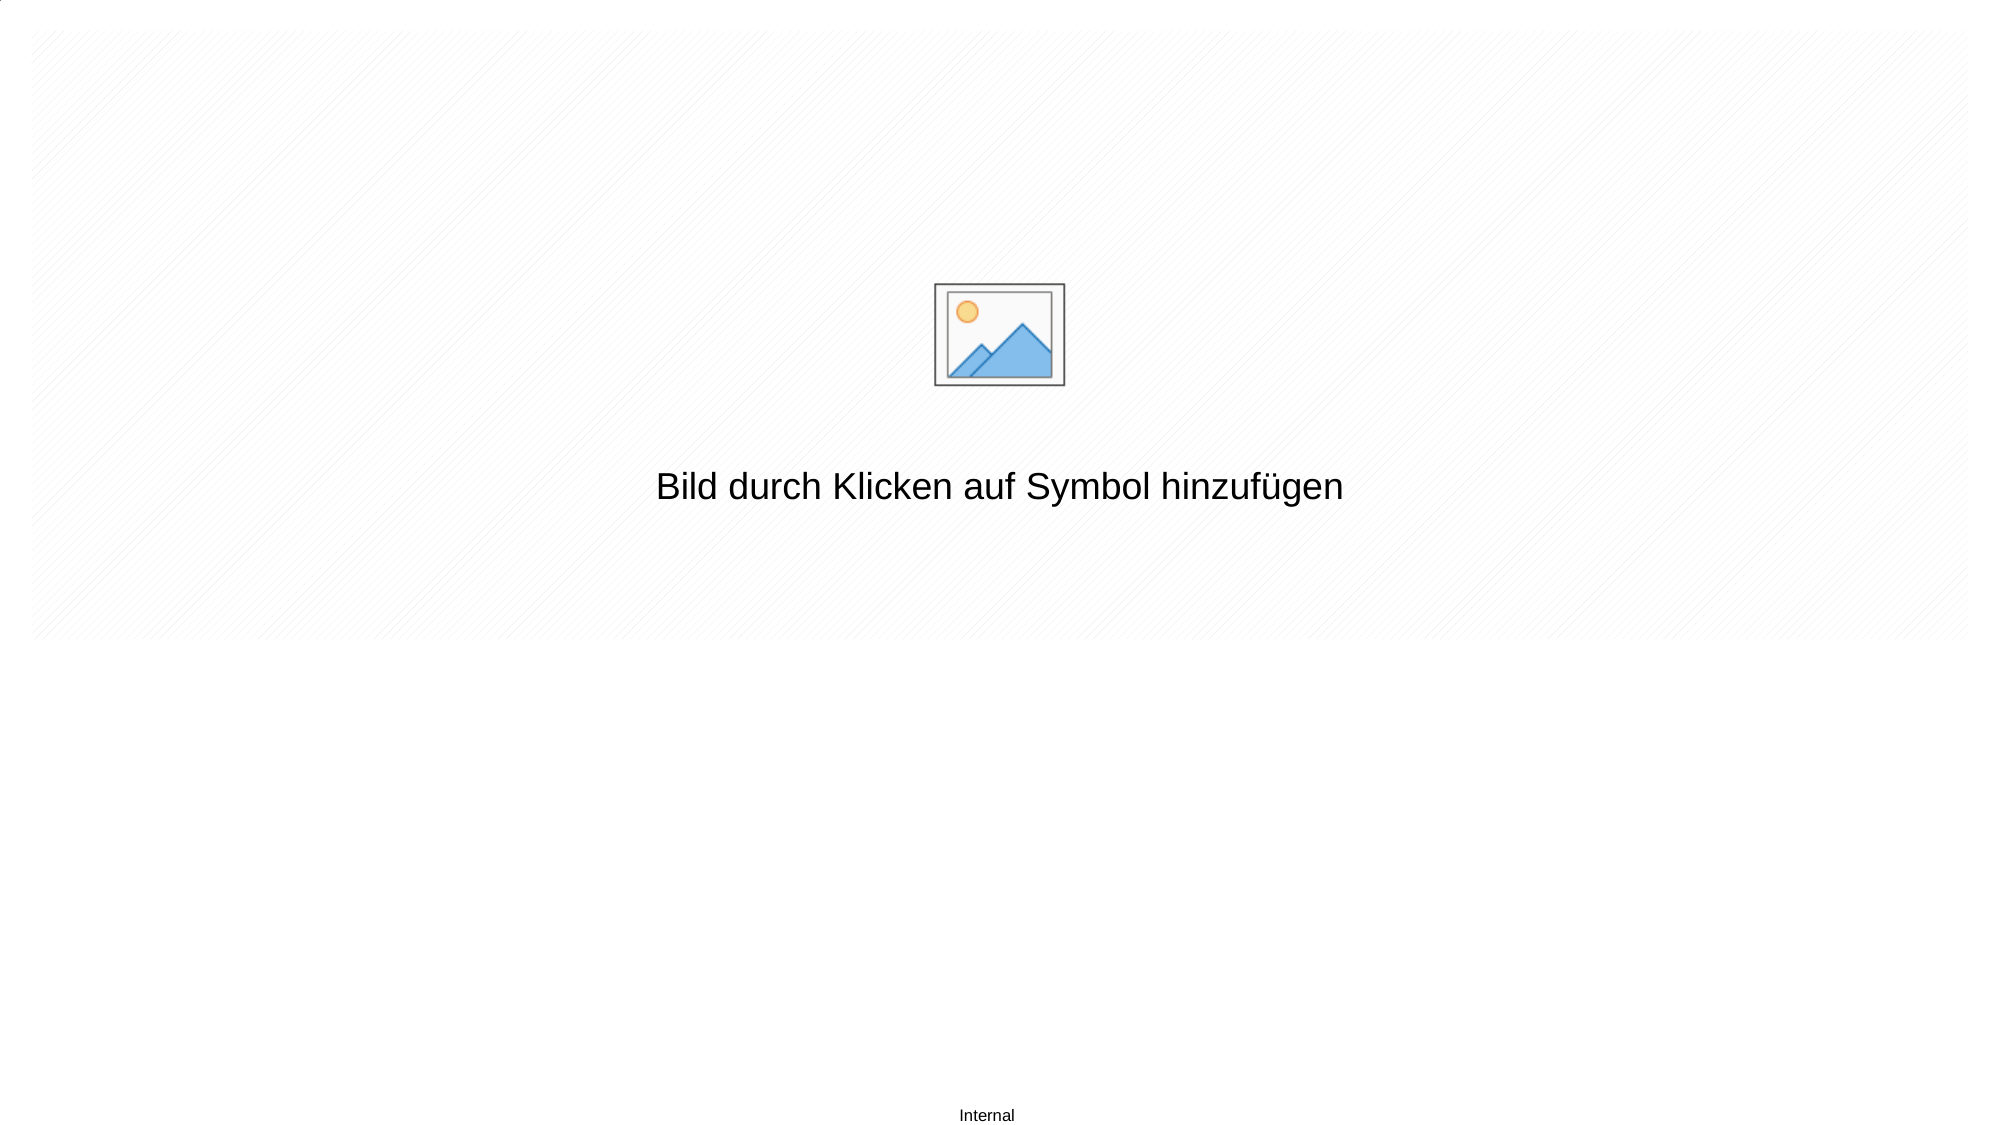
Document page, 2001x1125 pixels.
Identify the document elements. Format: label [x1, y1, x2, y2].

picture [31, 30, 1969, 640]
